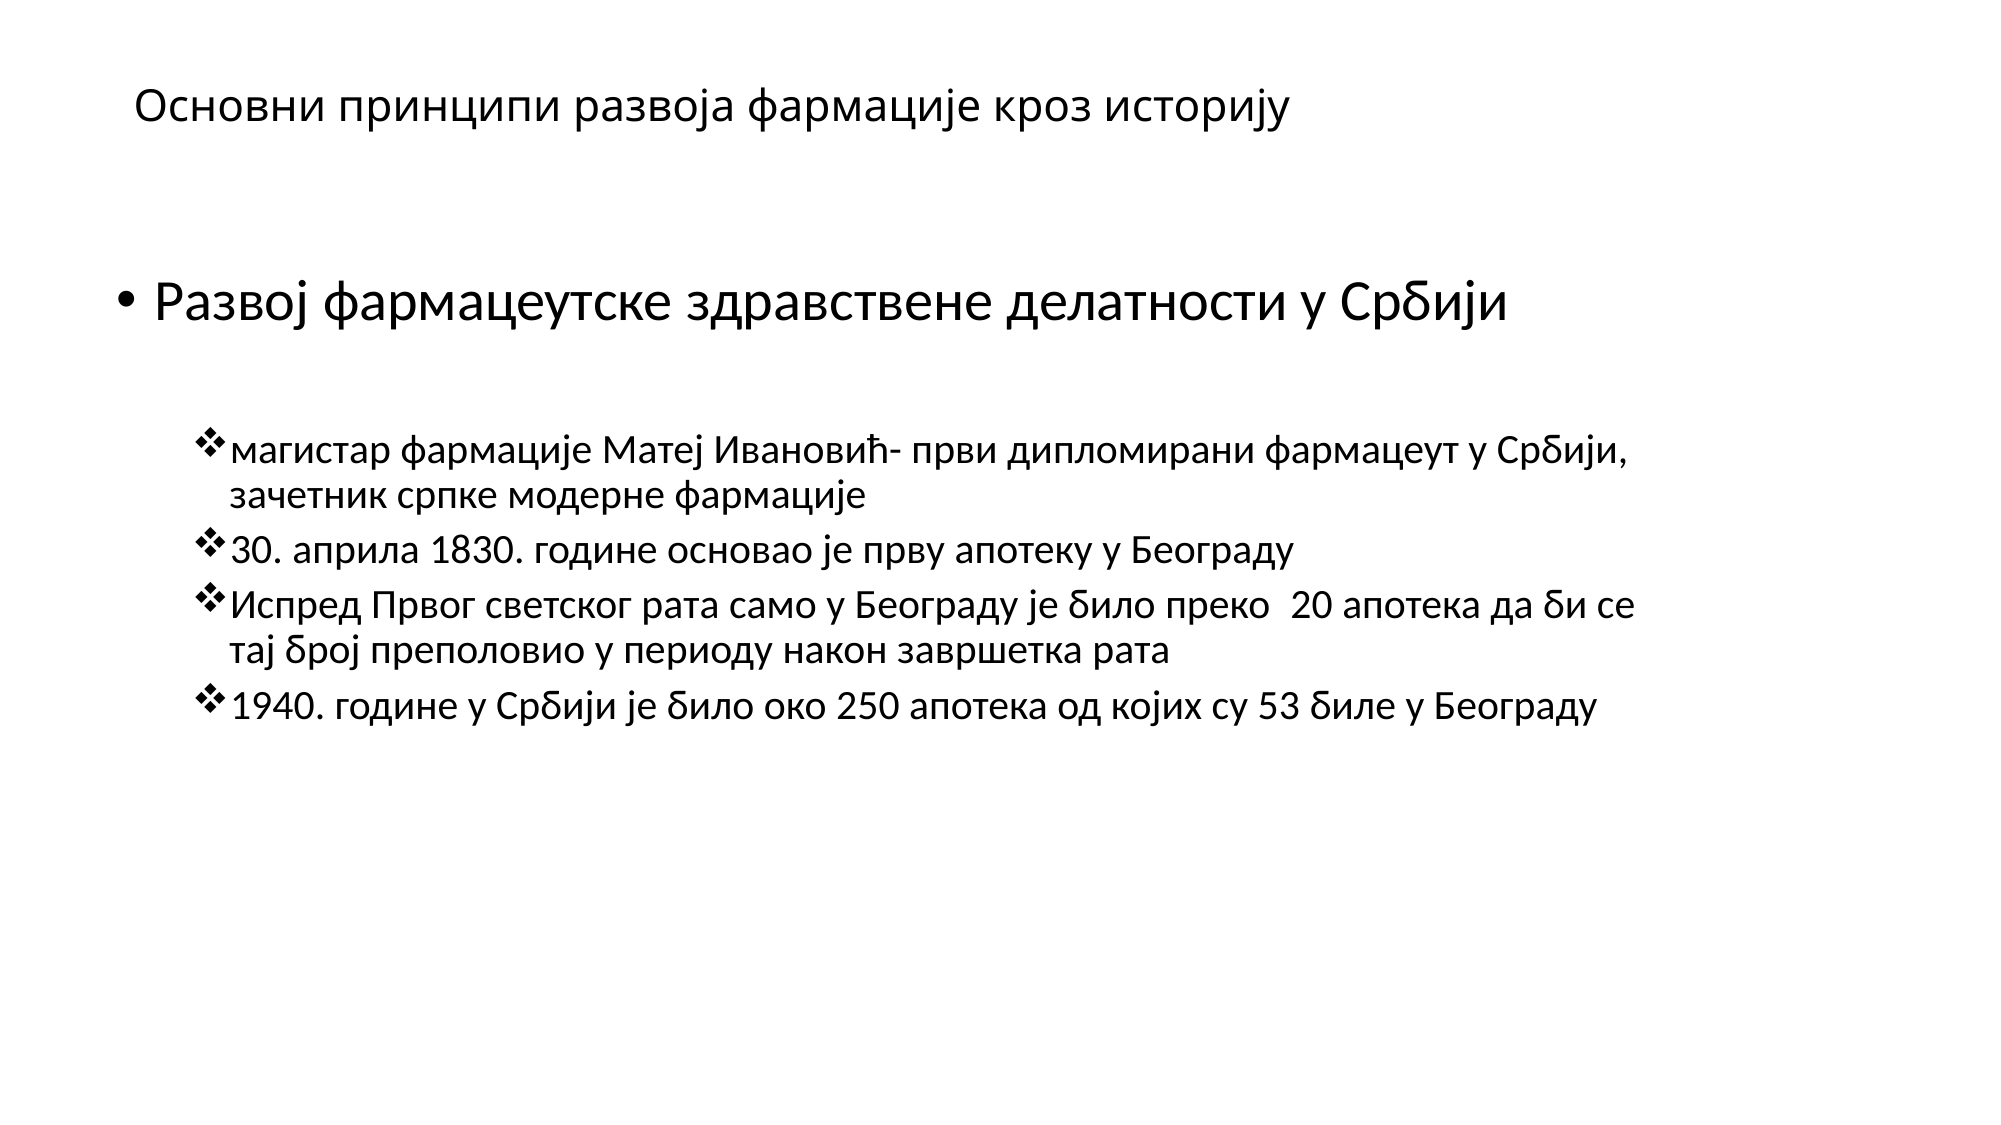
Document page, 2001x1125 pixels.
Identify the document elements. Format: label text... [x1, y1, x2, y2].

list Развој фармацеутске здравствене делатности у Србији магистар фармације Матеј Ивановић- први дипломирани фармацеут у Србији, зачетник српке модерне фармације 30. априла 1830. године основао је прву апотеку у Београду Испред Првог светског рата само у Београду је било преко 20 апотека да би се тај број преполовио у периоду након завршетка рата 1940. године у Србији је било око 250 апотека од којих су 53 биле у Београду [101, 262, 1697, 1094]
title Основни принципи развоја фармације кроз историју [118, 75, 1823, 204]
